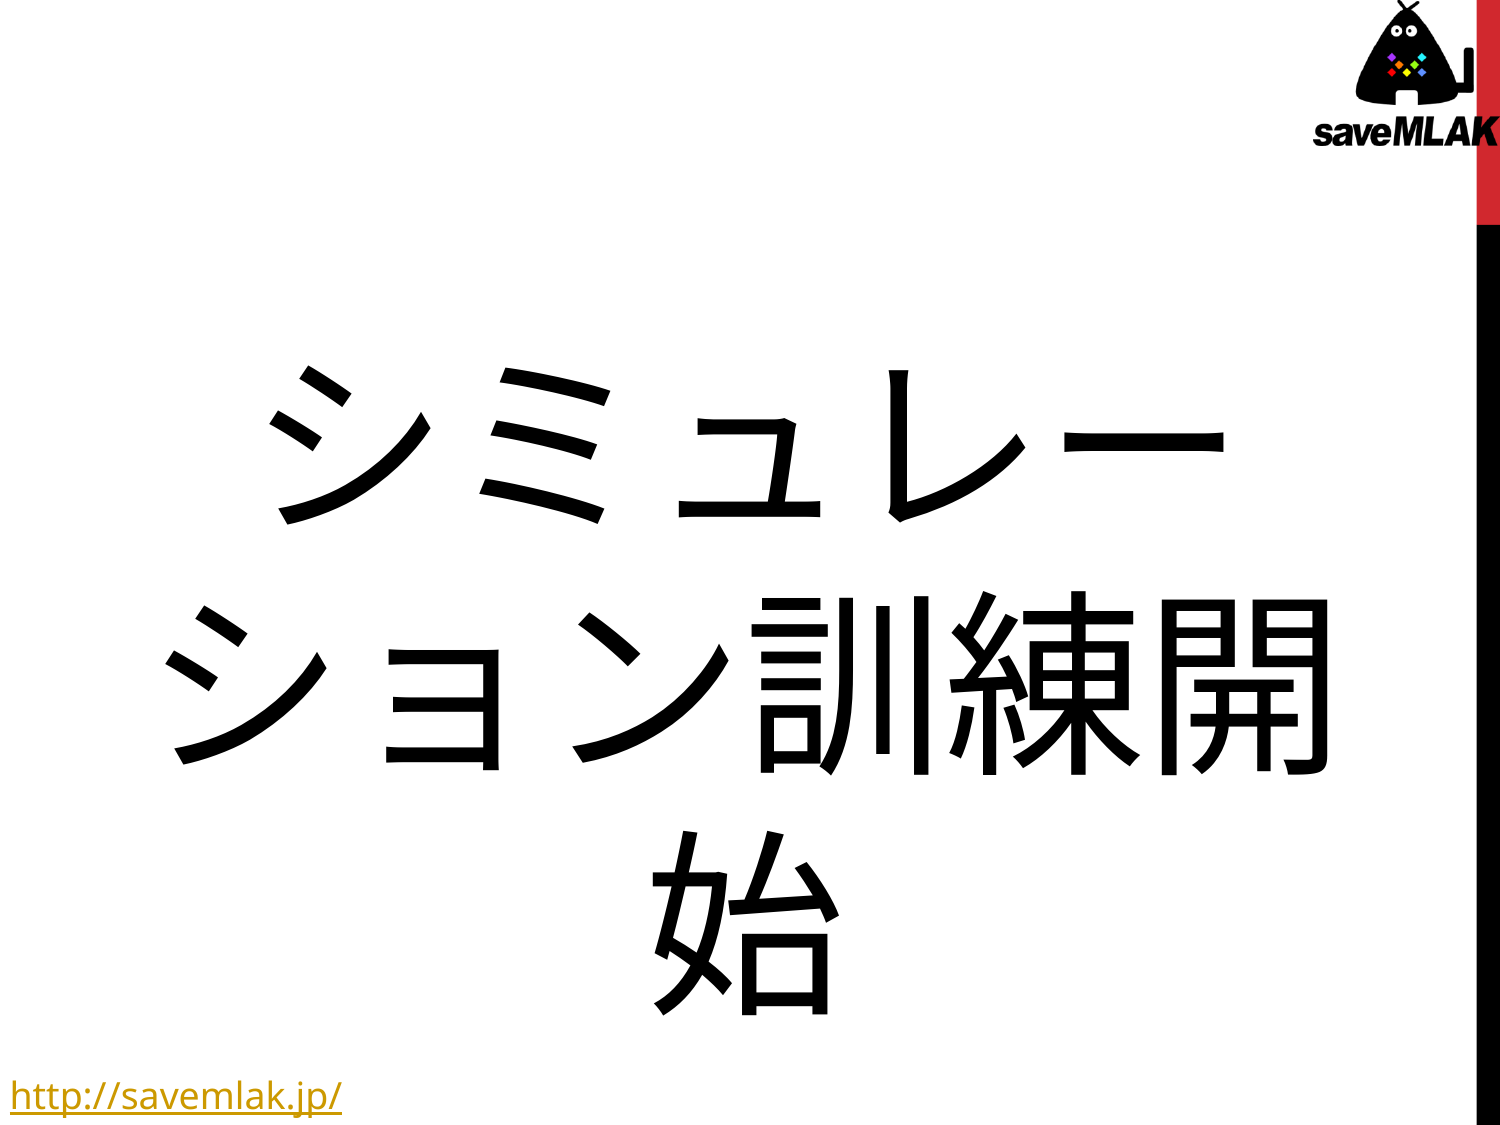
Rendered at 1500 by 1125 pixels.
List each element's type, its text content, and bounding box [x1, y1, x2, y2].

text_box http://savemlak.jp/ [0, 1064, 358, 1125]
text_box シミュレーション訓練開始 [51, 311, 1439, 1047]
picture [1313, 0, 1500, 146]
